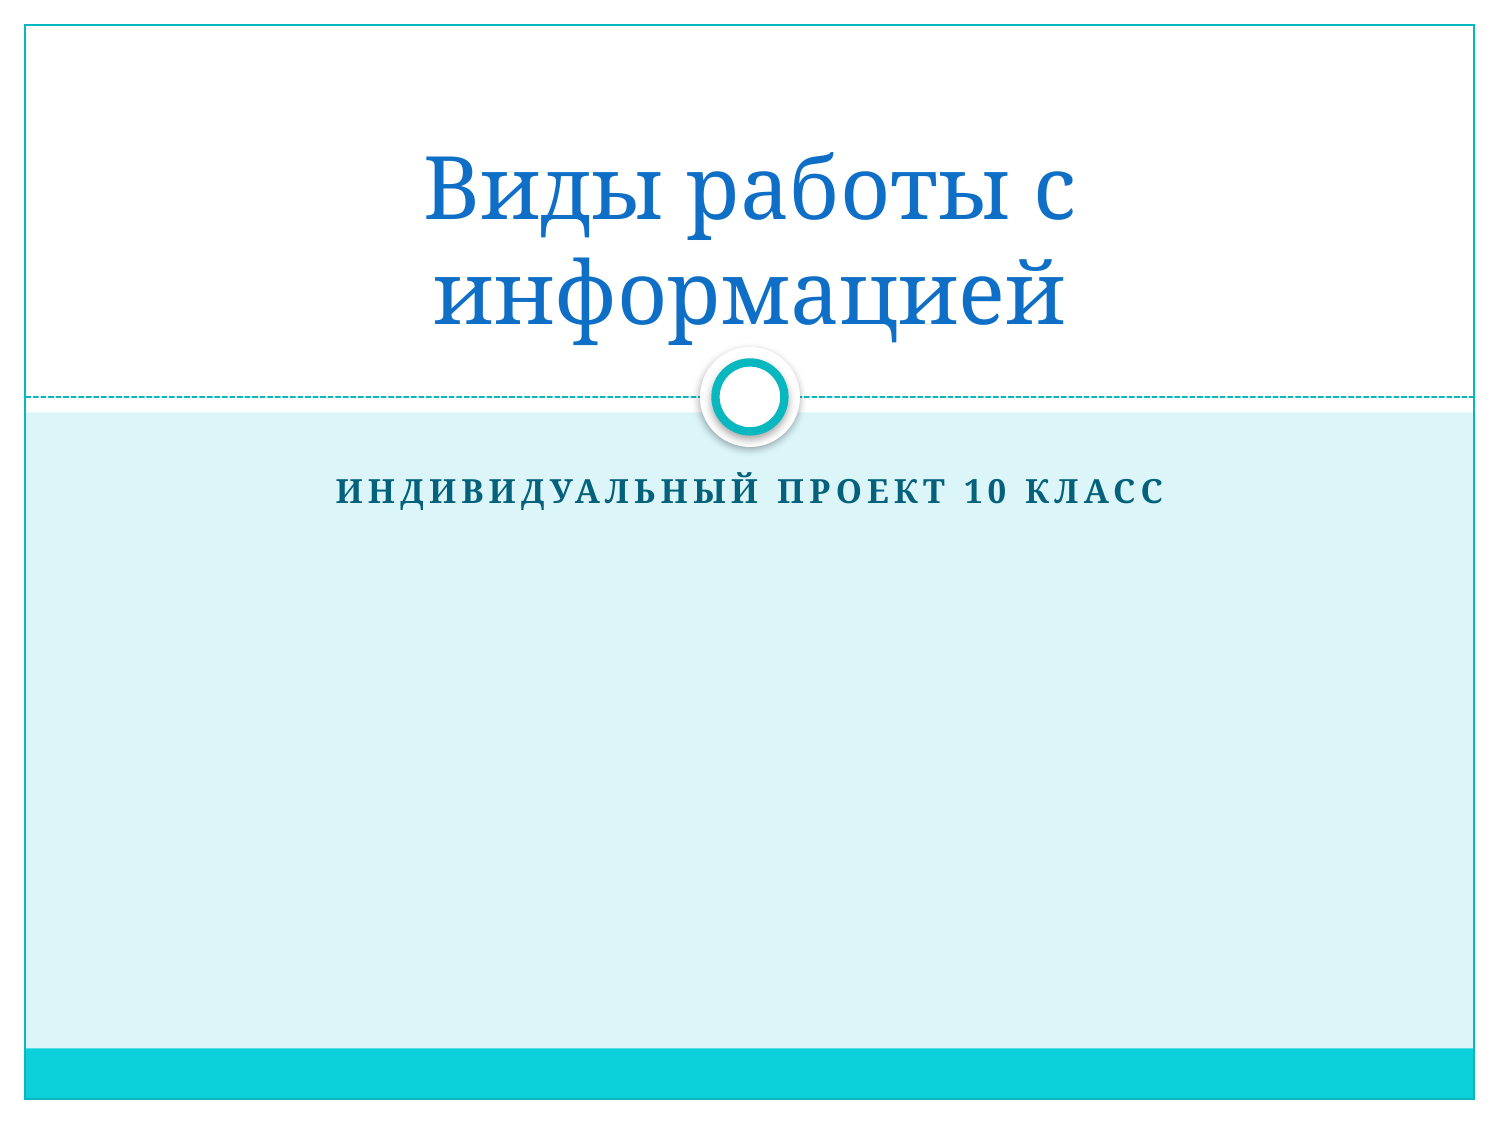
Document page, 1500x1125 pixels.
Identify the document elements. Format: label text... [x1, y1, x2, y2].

subtitle индивидуальный проект 10 класс [225, 462, 1275, 750]
title Виды работы с информацией [112, 62, 1388, 350]
